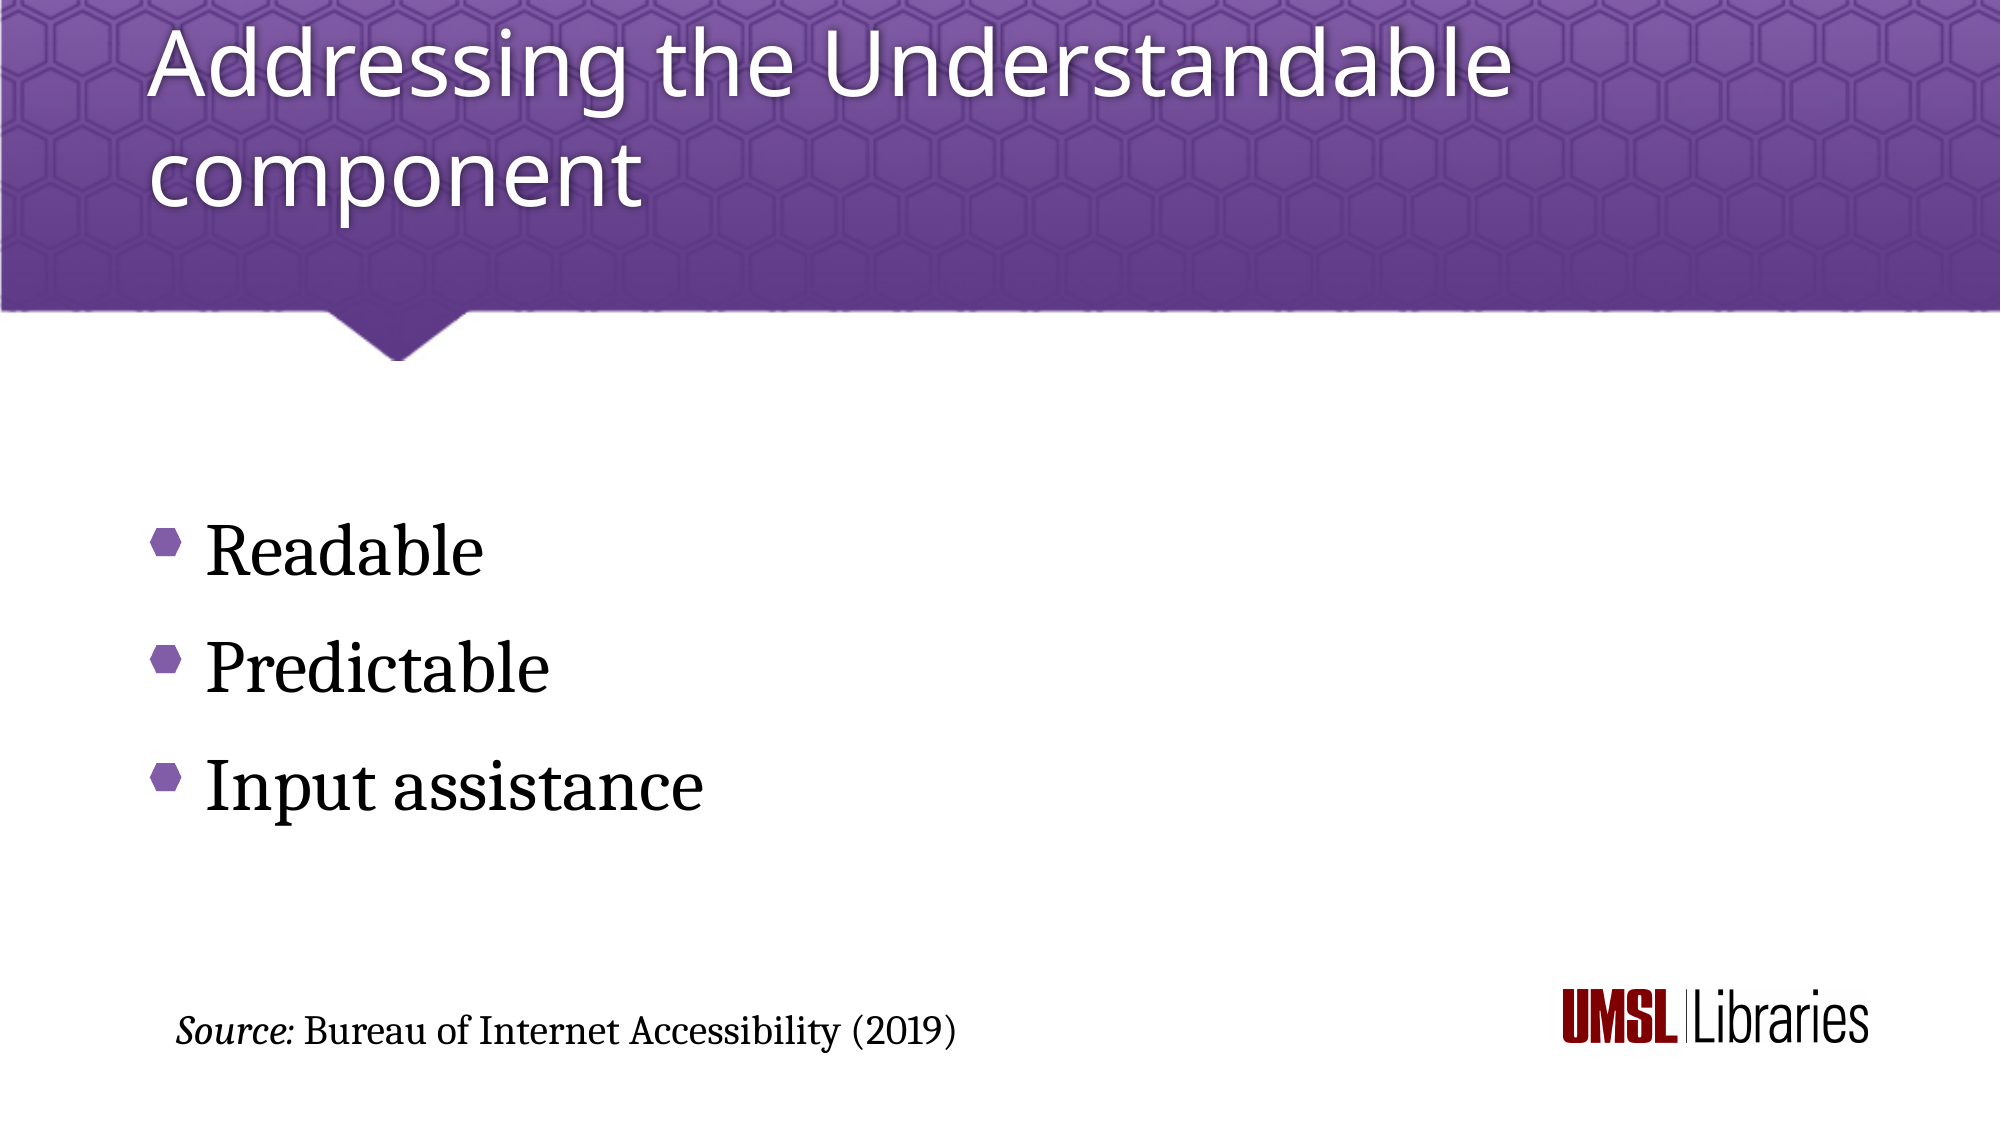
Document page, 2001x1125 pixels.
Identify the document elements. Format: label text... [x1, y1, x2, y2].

title Addressing the Understandable component [132, 73, 1940, 233]
picture [149, 528, 182, 563]
picture [0, 0, 2000, 361]
list Readable Predictable Input assistance [134, 364, 1866, 962]
picture [1563, 989, 1868, 1043]
picture [149, 763, 182, 798]
text_box Source: Bureau of Internet Accessibility (2019) [161, 996, 974, 1061]
picture [149, 645, 182, 680]
